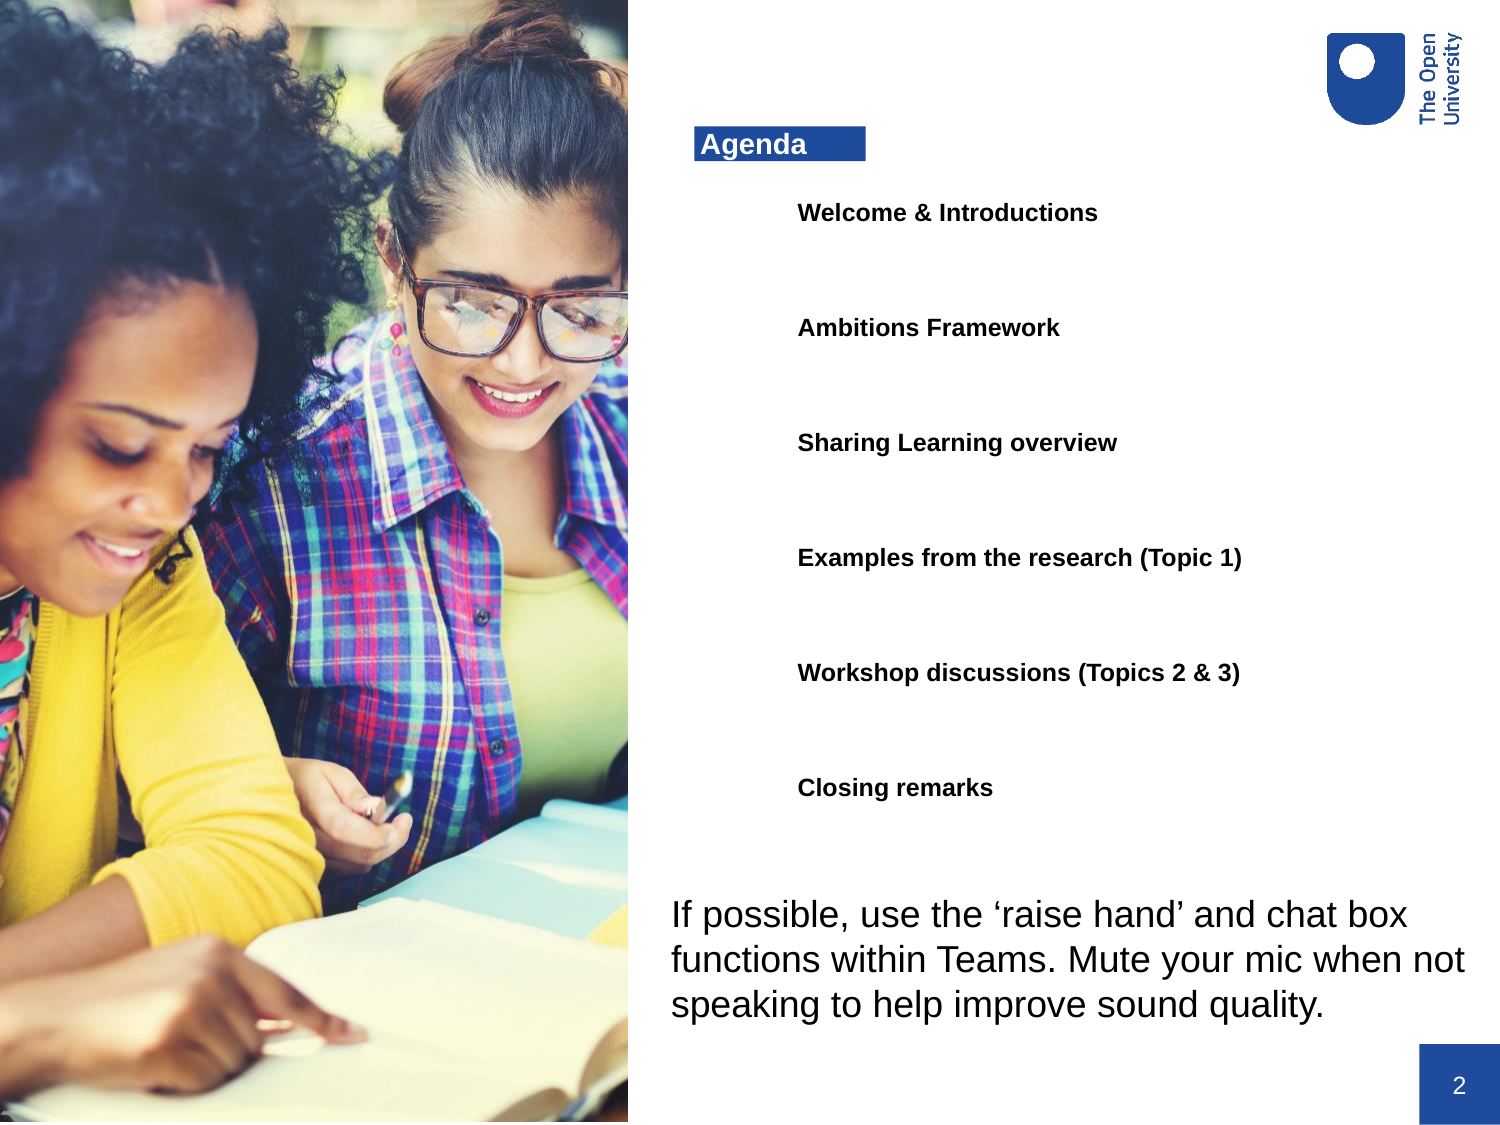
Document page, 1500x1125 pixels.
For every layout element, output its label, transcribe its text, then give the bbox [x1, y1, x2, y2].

list Examples from the research (Topic 1) [782, 537, 1309, 581]
text_box If possible, use the ‘raise hand’ and chat box functions within Teams. Mute your mic when not speaking to help improve sound quality. [656, 882, 1489, 1033]
list Closing remarks [782, 767, 1309, 811]
list Sharing Learning overview [782, 422, 1309, 466]
picture [0, 0, 628, 1125]
title Agenda [694, 126, 866, 162]
list Workshop discussions (Topics 2 & 3) [782, 652, 1309, 696]
list Welcome & Introductions [782, 193, 1309, 236]
list Ambitions Framework [782, 307, 1309, 351]
picture [1327, 32, 1462, 125]
